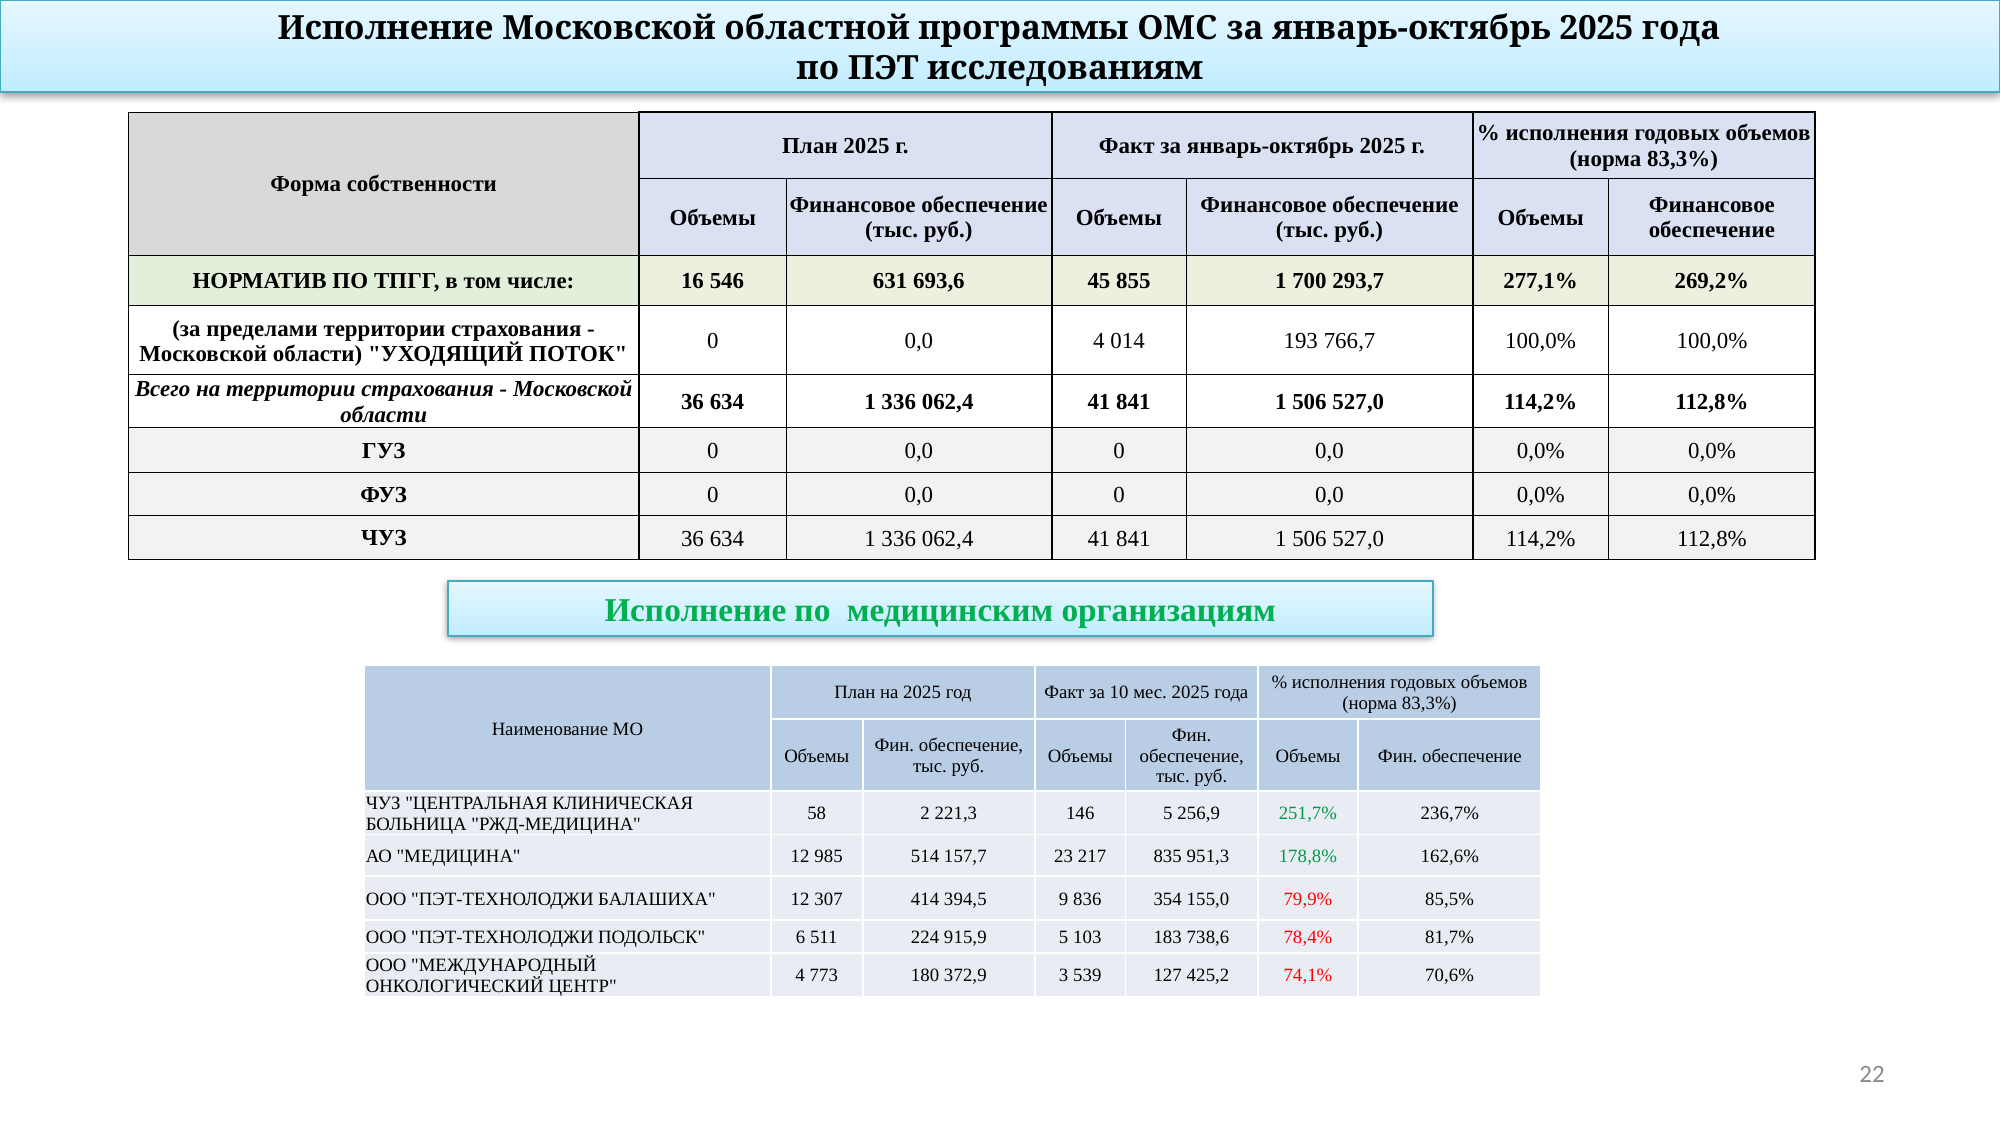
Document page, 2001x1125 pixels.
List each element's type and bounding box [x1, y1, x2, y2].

table_cell [787, 473, 1051, 515]
table_cell [365, 792, 770, 834]
table_cell [1126, 921, 1257, 952]
table_cell [129, 375, 638, 427]
table_cell [1126, 954, 1257, 996]
table_cell [772, 954, 862, 996]
table_cell [787, 375, 1051, 427]
table_cell [129, 306, 638, 374]
table_header [1259, 666, 1540, 718]
table_header [1474, 113, 1814, 178]
title [0, 0, 2000, 93]
table_cell [1259, 954, 1357, 996]
table_cell [1359, 792, 1540, 834]
table_cell [1053, 375, 1186, 427]
table_cell [787, 428, 1051, 472]
table_cell [1053, 179, 1186, 255]
table_cell [1474, 179, 1608, 255]
table_cell [365, 835, 770, 875]
table_cell [1187, 375, 1472, 427]
table_cell [1036, 921, 1125, 952]
table_cell [772, 921, 862, 952]
table_cell [640, 375, 786, 427]
table_cell [640, 516, 786, 559]
table_cell [1359, 720, 1540, 790]
table_cell [1187, 473, 1472, 515]
table_cell [1053, 428, 1186, 472]
table_cell [129, 256, 638, 305]
table_cell [1609, 516, 1814, 559]
table_cell [1259, 921, 1357, 952]
table_cell [1474, 428, 1608, 472]
table_cell [365, 954, 770, 996]
table_cell [1259, 720, 1357, 790]
table_cell [1474, 473, 1608, 515]
table_cell [1474, 375, 1608, 427]
table_cell [640, 473, 786, 515]
table_cell [1259, 792, 1357, 834]
table_cell [1053, 256, 1186, 305]
table_header [640, 113, 1051, 178]
table_cell [864, 792, 1034, 834]
table_header [772, 666, 1034, 718]
table_cell [1053, 516, 1186, 559]
table_cell [772, 877, 862, 919]
table_cell [129, 516, 638, 559]
table_cell [640, 306, 786, 374]
table_cell [1036, 954, 1125, 996]
table_cell [1187, 306, 1472, 374]
table_cell [1359, 835, 1540, 875]
text_box [447, 580, 1434, 637]
table_cell [787, 179, 1051, 255]
table_cell [1126, 720, 1257, 790]
table_cell [365, 877, 770, 919]
table_cell [1036, 877, 1125, 919]
table_cell [1474, 306, 1608, 374]
table_cell [864, 720, 1034, 790]
table_cell [772, 720, 862, 790]
table_cell [1036, 835, 1125, 875]
table_cell [1359, 877, 1540, 919]
table_cell [1474, 516, 1608, 559]
table_cell [864, 877, 1034, 919]
table_cell [787, 516, 1051, 559]
table_cell [1126, 835, 1257, 875]
table_cell [129, 428, 638, 472]
table_cell [1187, 179, 1472, 255]
table_cell [787, 256, 1051, 305]
table_cell [864, 921, 1034, 952]
table_cell [1609, 256, 1814, 305]
table_cell [640, 179, 786, 255]
table_cell [1609, 375, 1814, 427]
table_header [1036, 666, 1257, 718]
table_cell [1259, 835, 1357, 875]
table_cell [1474, 256, 1608, 305]
table_cell [1053, 306, 1186, 374]
table_cell [1609, 473, 1814, 515]
table_cell [772, 835, 862, 875]
table_cell [1126, 877, 1257, 919]
table_cell [1187, 516, 1472, 559]
table_cell [1036, 792, 1125, 834]
table_cell [1126, 792, 1257, 834]
table_cell [365, 921, 770, 952]
table_cell [772, 792, 862, 834]
table_cell [129, 473, 638, 515]
table_cell [1359, 921, 1540, 952]
table_cell [1187, 428, 1472, 472]
table_cell [1609, 306, 1814, 374]
table_cell [1259, 877, 1357, 919]
table_header [129, 113, 638, 255]
table_cell [1187, 256, 1472, 305]
table_cell [1609, 179, 1814, 255]
table_header [365, 666, 770, 790]
table_cell [787, 306, 1051, 374]
table_cell [1609, 428, 1814, 472]
table_cell [1036, 720, 1125, 790]
slide_number [1433, 1042, 1900, 1103]
table_cell [864, 954, 1034, 996]
table_header [1053, 113, 1472, 178]
table_cell [1053, 473, 1186, 515]
table_cell [1359, 954, 1540, 996]
table_cell [864, 835, 1034, 875]
table_cell [640, 256, 786, 305]
table_cell [640, 428, 786, 472]
